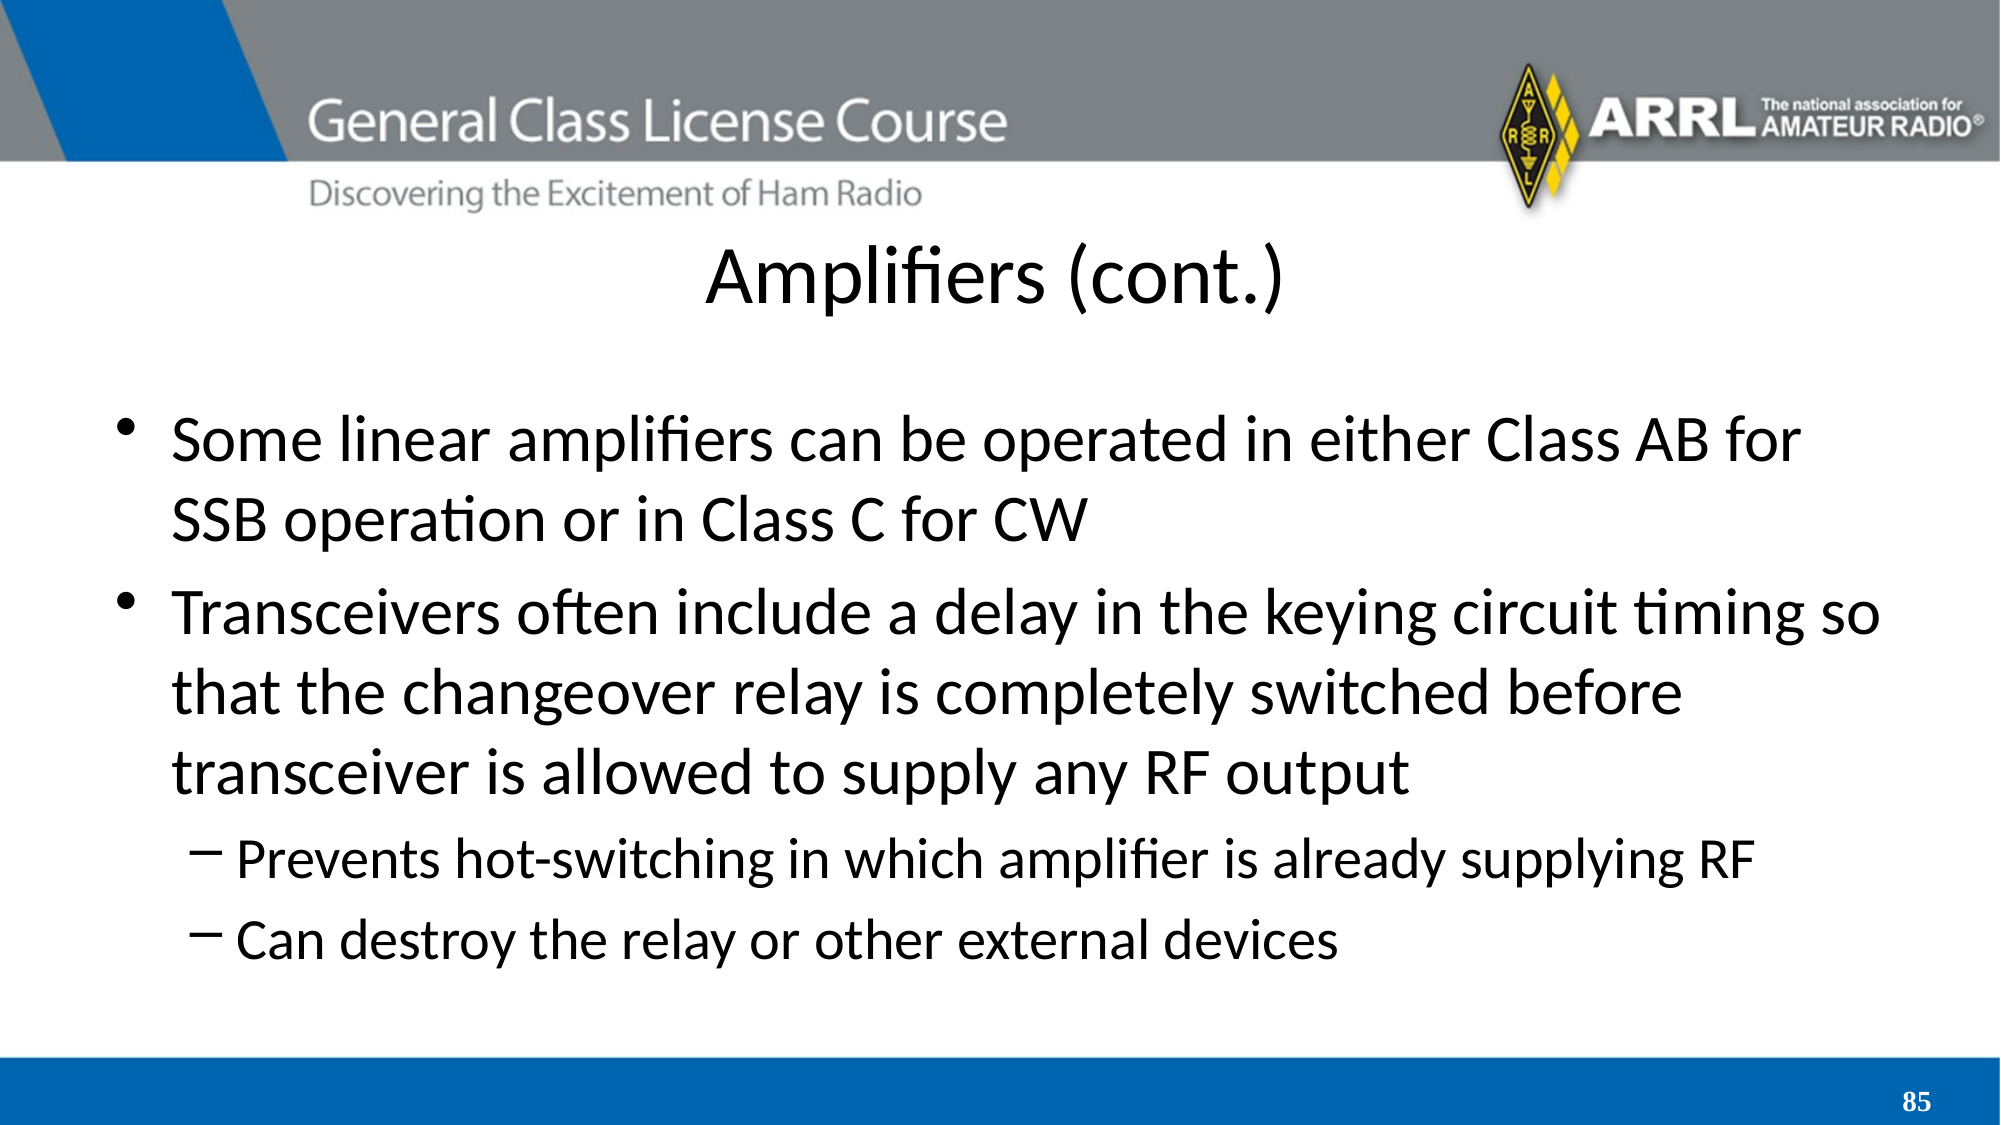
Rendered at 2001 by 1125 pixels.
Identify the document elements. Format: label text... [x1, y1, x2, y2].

title Amplifiers (cont.) [96, 212, 1897, 356]
picture [0, 0, 2001, 1125]
list Some linear amplifiers can be operated in either Class AB for SSB operation or in Class C for CW Transceivers often include a delay in the keying circuit timing so that the changeover relay is completely switched before transceiver is allowed to supply any RF output Prevents hot-switching in which amplifier is already supplying RF Can destroy the relay or other external devices [99, 387, 1900, 1075]
